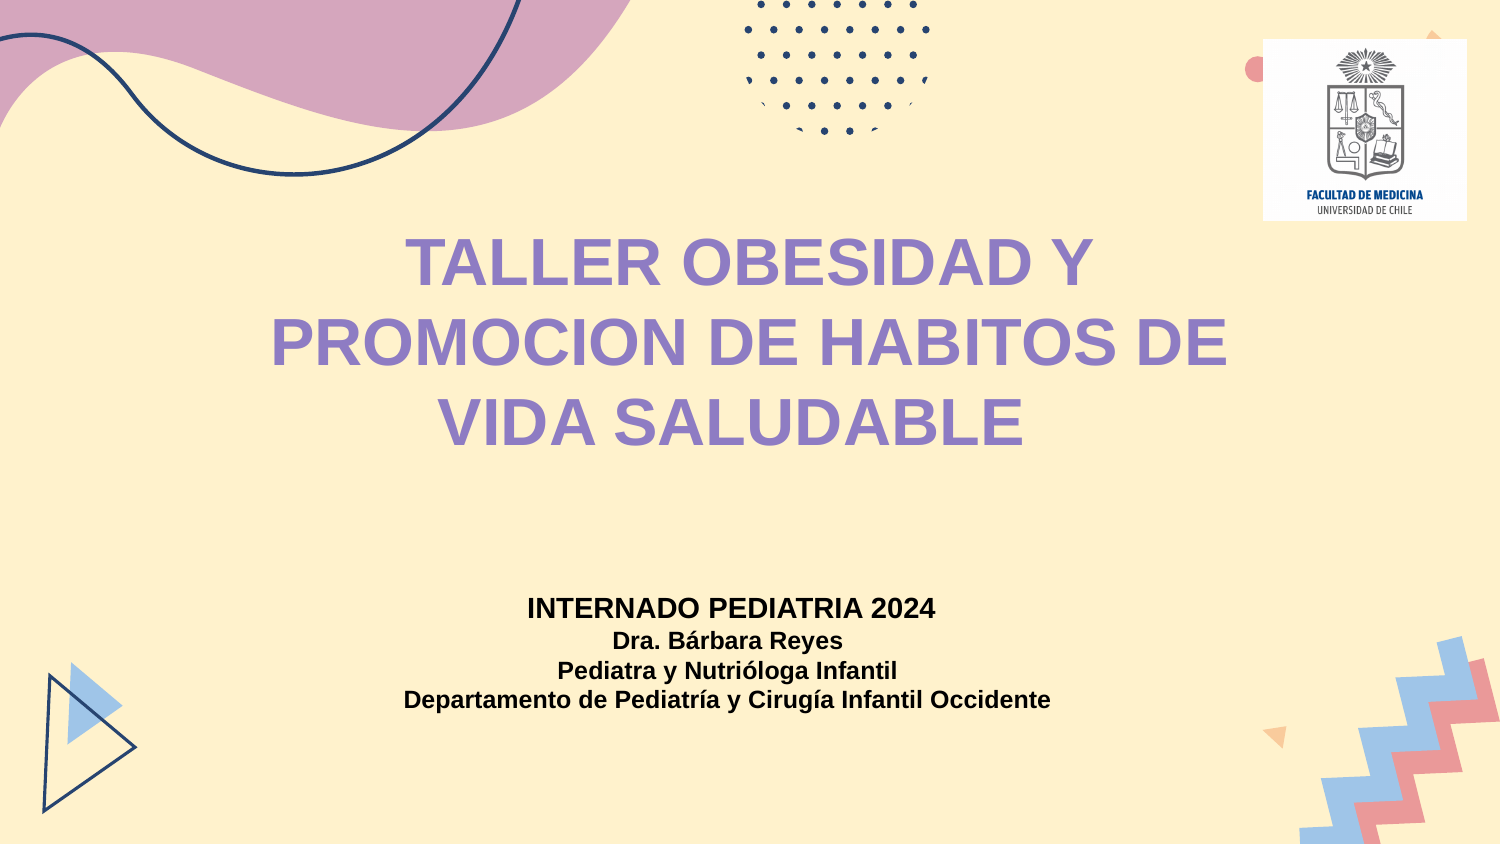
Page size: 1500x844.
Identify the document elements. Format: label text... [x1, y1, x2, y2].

text_box TALLER OBESIDAD Y PROMOCION DE HABITOS DE VIDA SALUDABLE [252, 149, 1248, 528]
text_box INTERNADO PEDIATRIA 2024 Dra. Bárbara Reyes Pediatra y Nutrióloga Infantil Departamento de Pediatría y Cirugía Infantil Occidente [343, 581, 1120, 722]
picture [1262, 39, 1467, 221]
